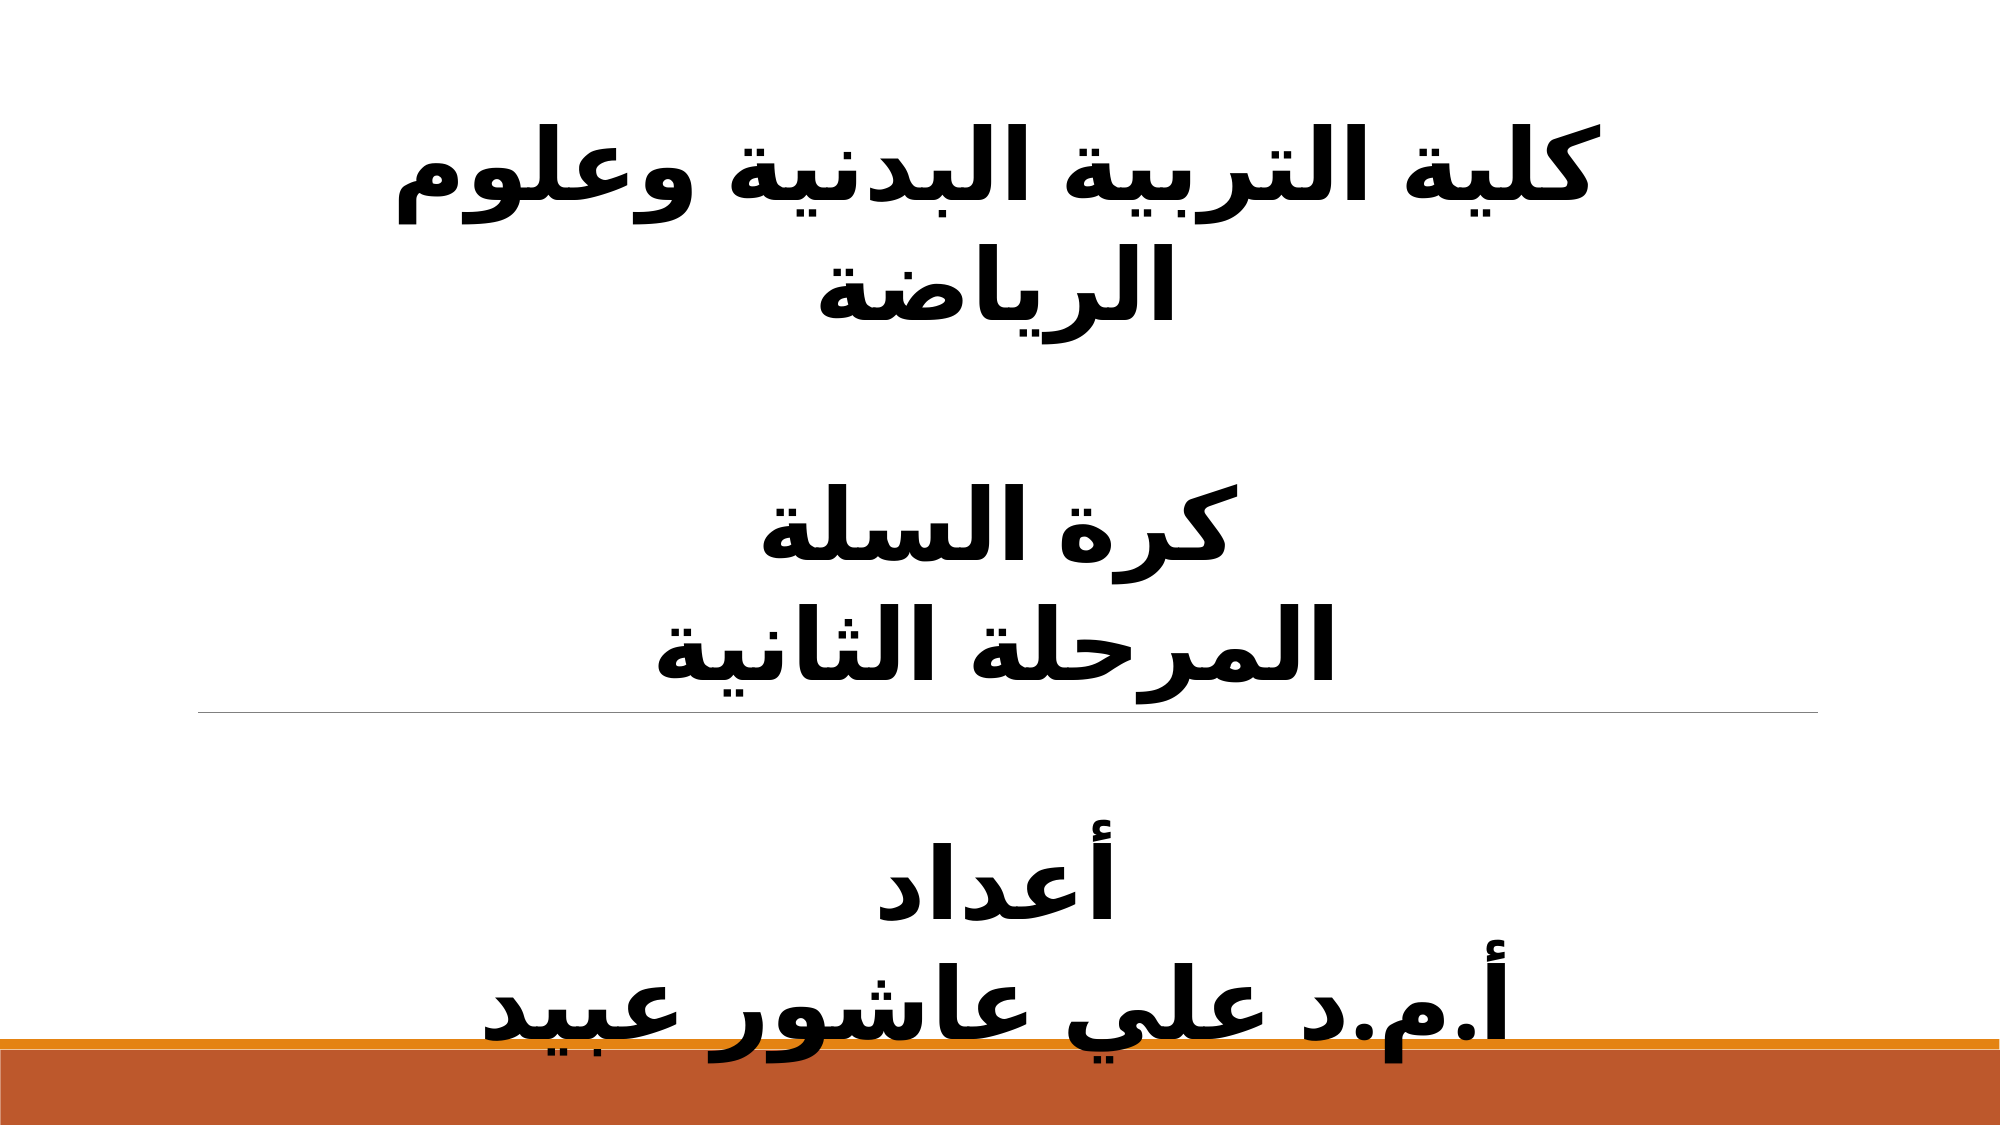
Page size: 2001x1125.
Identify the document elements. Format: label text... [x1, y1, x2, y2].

text_box كلية التربية البدنية وعلوم الرياضة كرة السلة المرحلة الثانية أعداد أ.م.د علي عاشور عبيد [262, 92, 1733, 1068]
